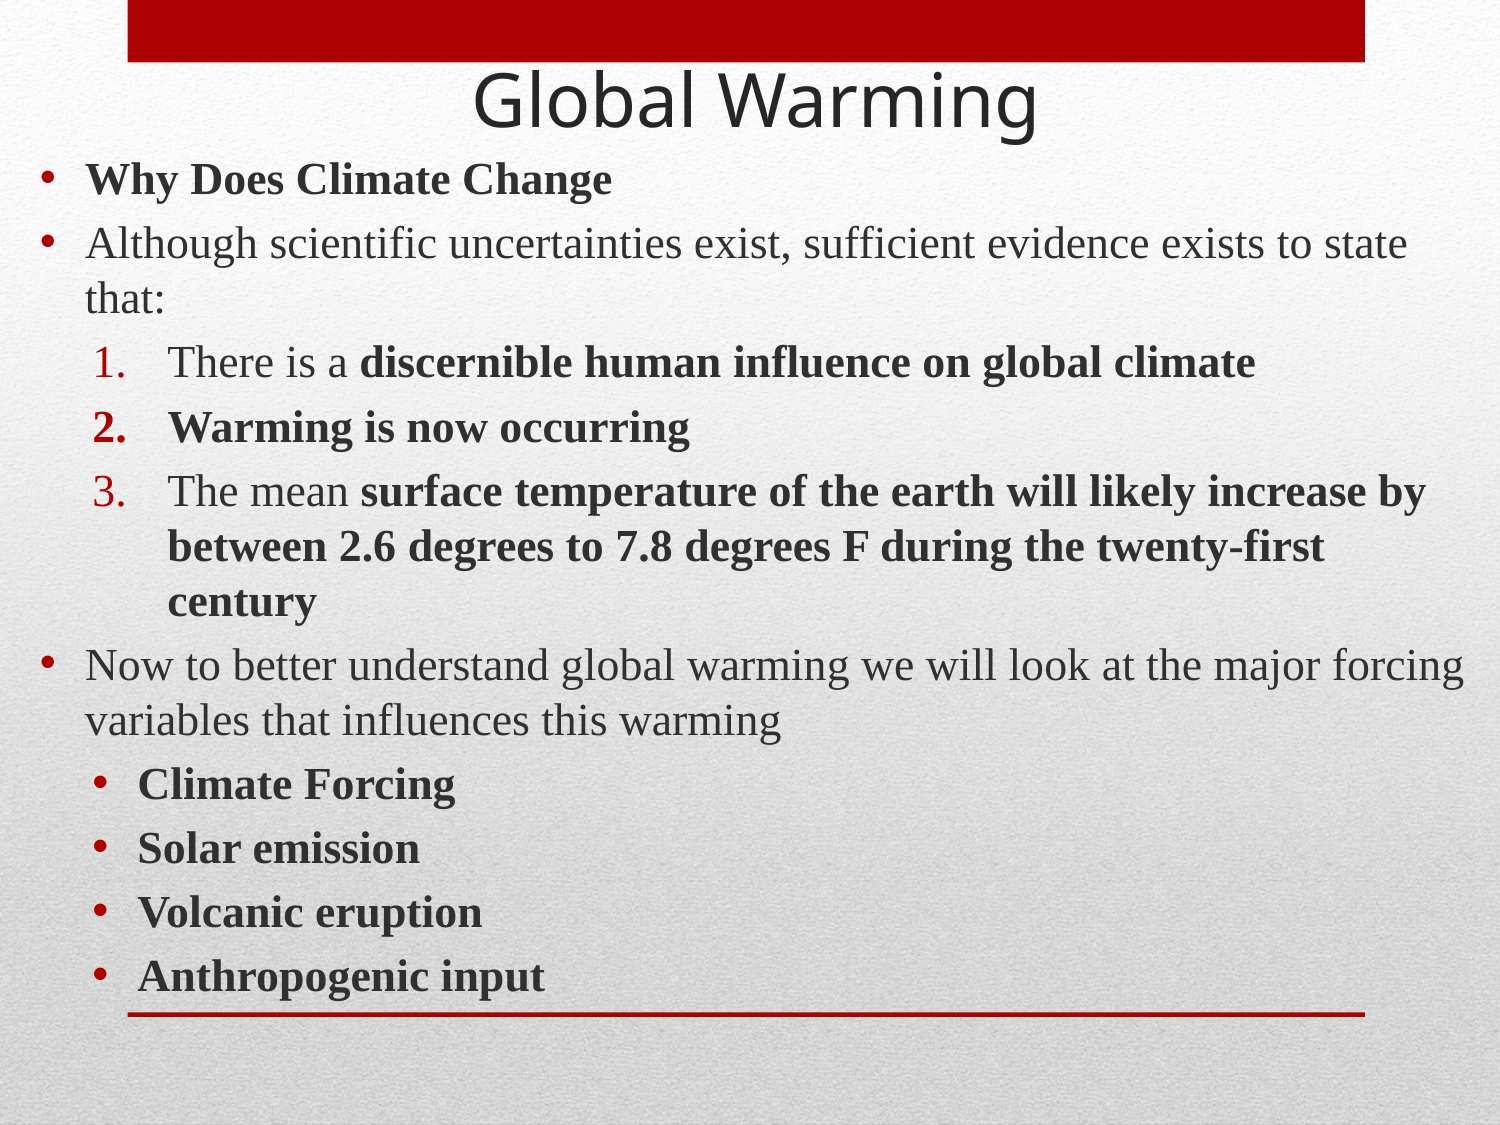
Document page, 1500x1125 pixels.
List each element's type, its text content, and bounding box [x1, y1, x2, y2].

list Why Does Climate Change Although scientific uncertainties exist, sufficient evidence exists to state that: There is a discernible human influence on global climate Warming is now occurring The mean surface temperature of the earth will likely increase by between 2.6 degrees to 7.8 degrees F during the twenty-first century Now to better understand global warming we will look at the major forcing variables that influences this warming Climate Forcing Solar emission Volcanic eruption Anthropogenic input [24, 137, 1500, 1013]
title Global Warming [187, 37, 1325, 150]
